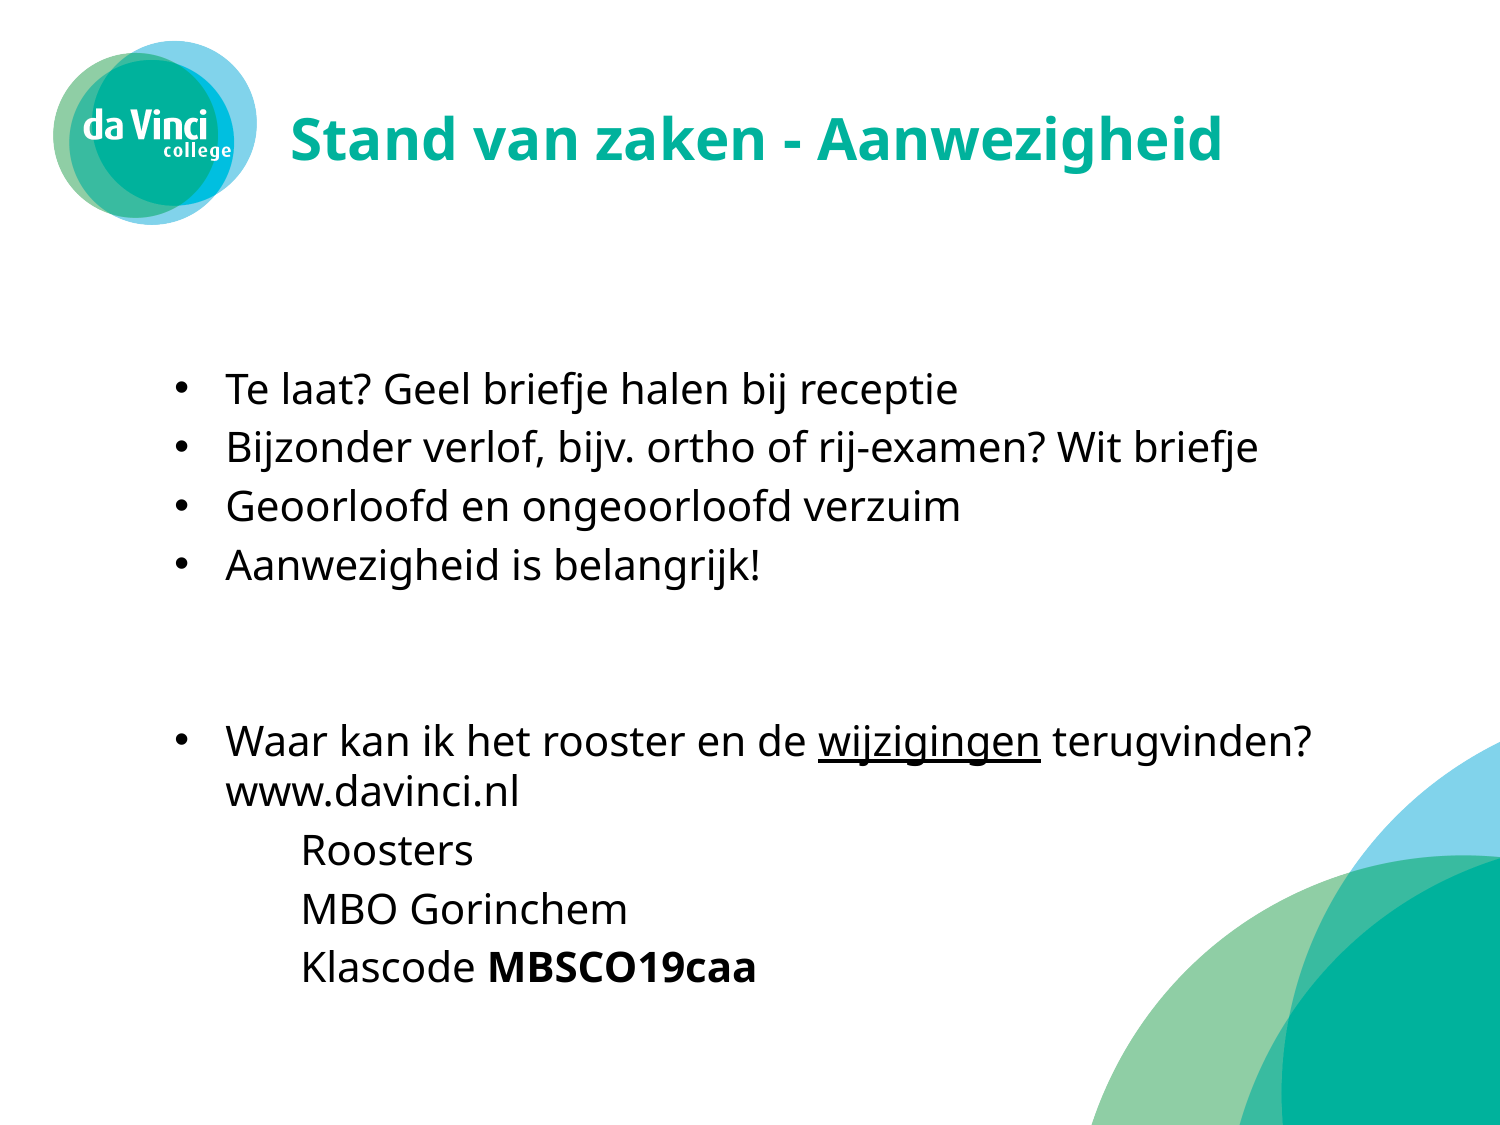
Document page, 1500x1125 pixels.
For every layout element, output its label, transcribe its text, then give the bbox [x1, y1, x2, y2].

list Te laat? Geel briefje halen bij receptie Bijzonder verlof, bijv. ortho of rij-examen? Wit briefje Geoorloofd en ongeoorloofd verzuim Aanwezigheid is belangrijk! Waar kan ik het rooster en de wijzigingen terugvinden? www.davinci.nl Roosters MBO Gorinchem Klascode MBSCO19caa [159, 255, 1425, 1005]
title Stand van zaken - Aanwezigheid [275, 37, 1424, 180]
picture [0, 0, 1500, 1125]
